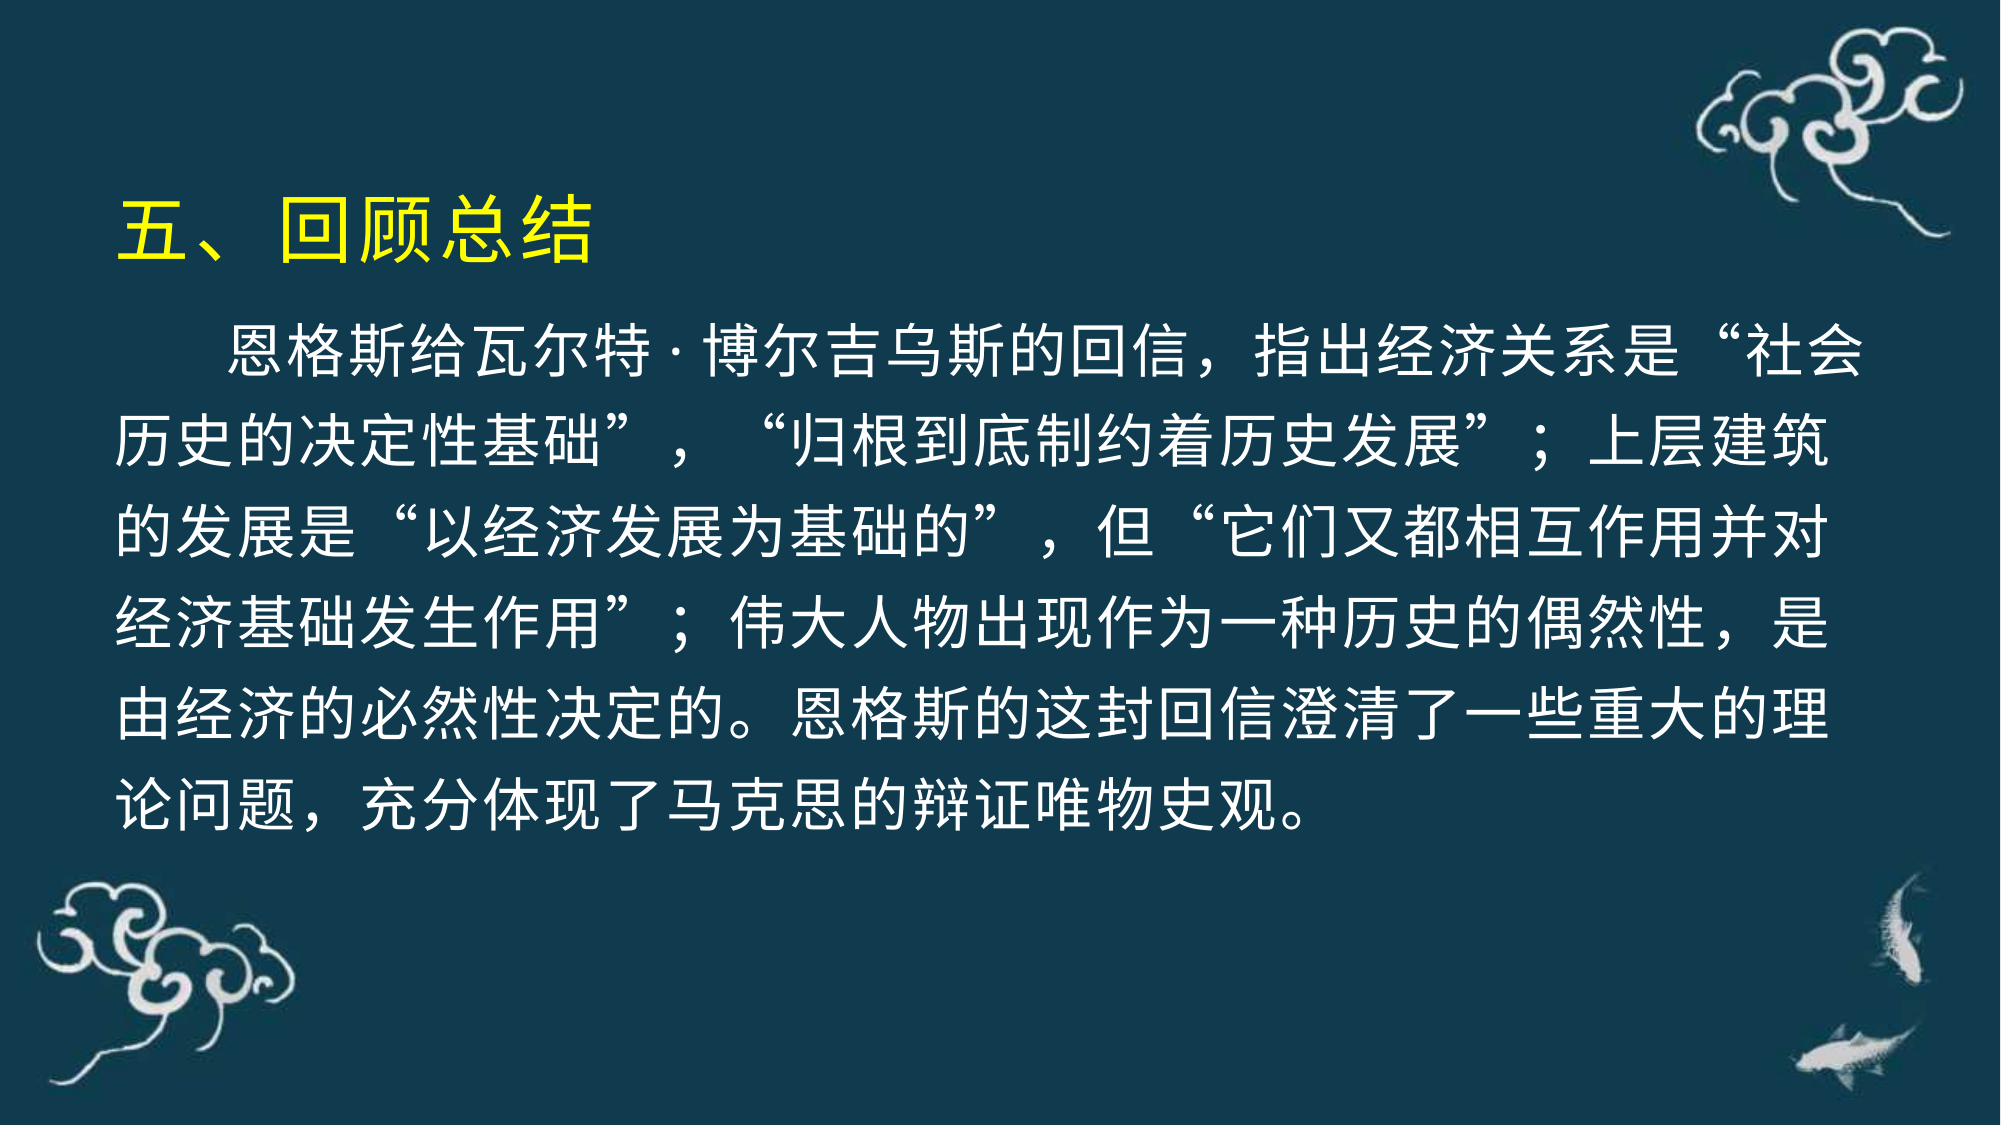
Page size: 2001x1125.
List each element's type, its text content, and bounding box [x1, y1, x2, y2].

list 恩格斯给瓦尔特·博尔吉乌斯的回信，指出经济关系是“社会历史的决定性基础”，“归根到底制约着历史发展”；上层建筑的发展是“以经济发展为基础的”，但“它们又都相互作用并对经济基础发生作用”；伟大人物出现作为一种历史的偶然性，是由经济的必然性决定的。恩格斯的这封回信澄清了一些重大的理论问题，充分体现了马克思的辩证唯物史观。 [99, 285, 1900, 971]
title 五、回顾总结 [99, 169, 1900, 285]
picture [0, 0, 2001, 1125]
